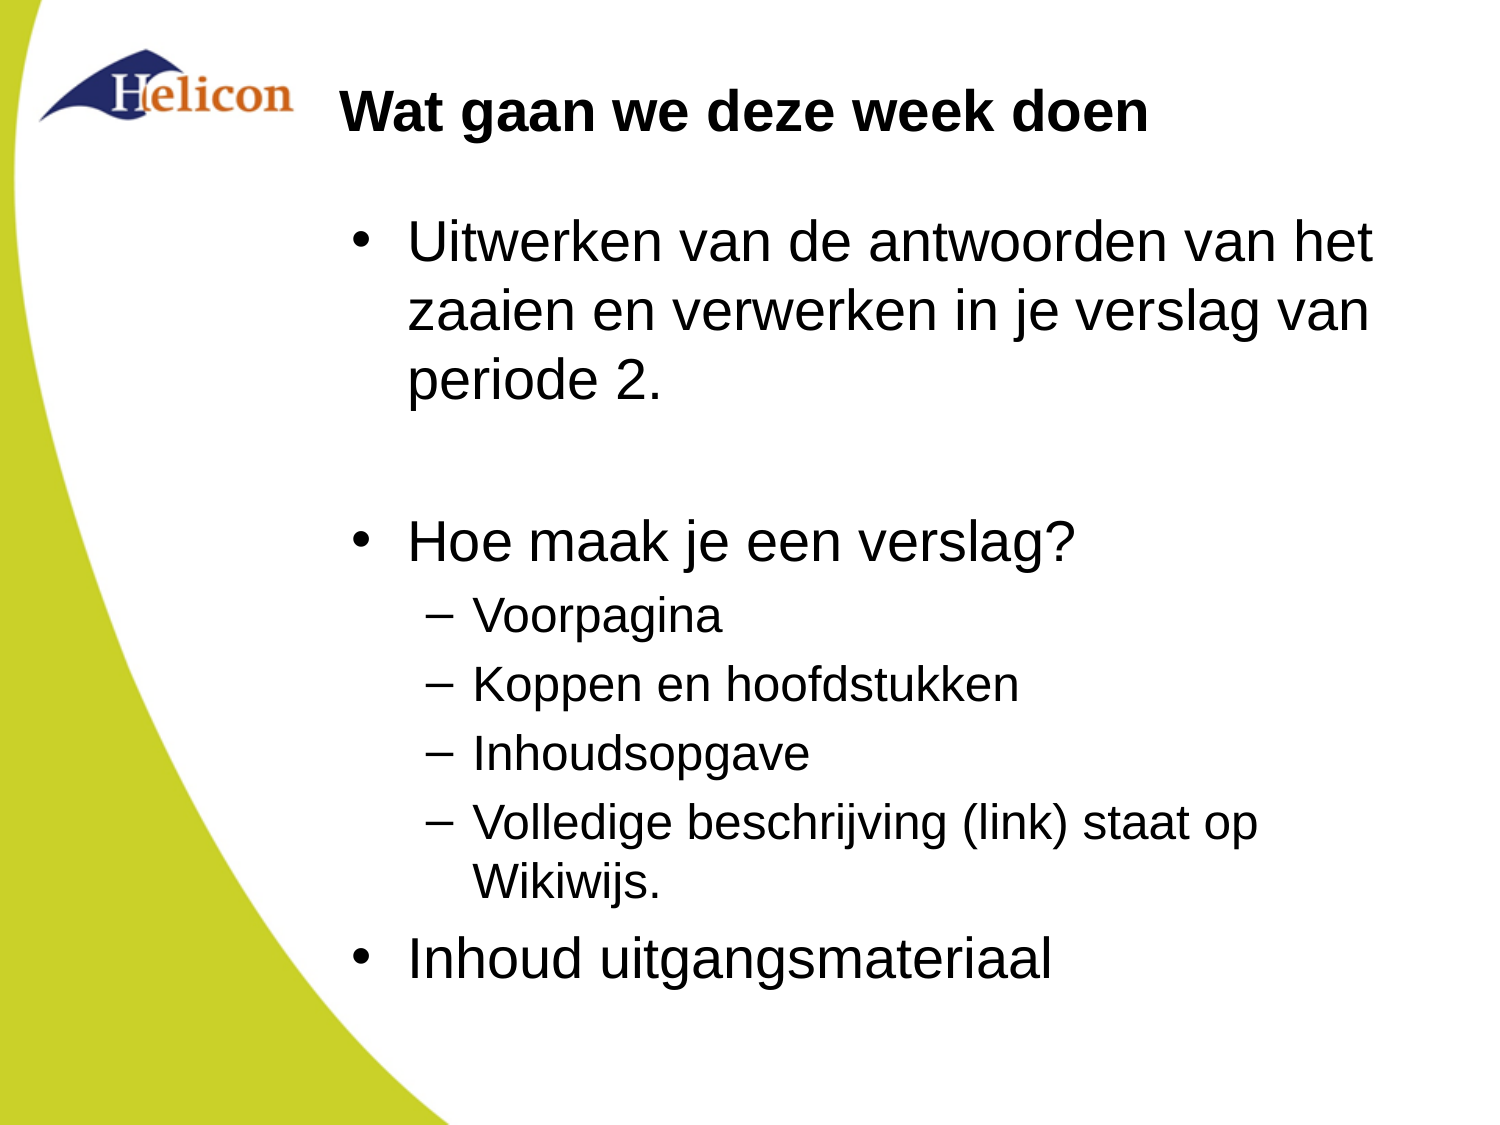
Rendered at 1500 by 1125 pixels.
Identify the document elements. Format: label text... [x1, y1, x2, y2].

title Wat gaan we deze week doen [324, 54, 1415, 161]
list Uitwerken van de antwoorden van het zaaien en verwerken in je verslag van periode 2. Hoe maak je een verslag? Voorpagina Koppen en hoofdstukken Inhoudsopgave Volledige beschrijving (link) staat op Wikiwijs. Inhoud uitgangsmateriaal [336, 196, 1425, 1005]
picture [0, 0, 1500, 1125]
